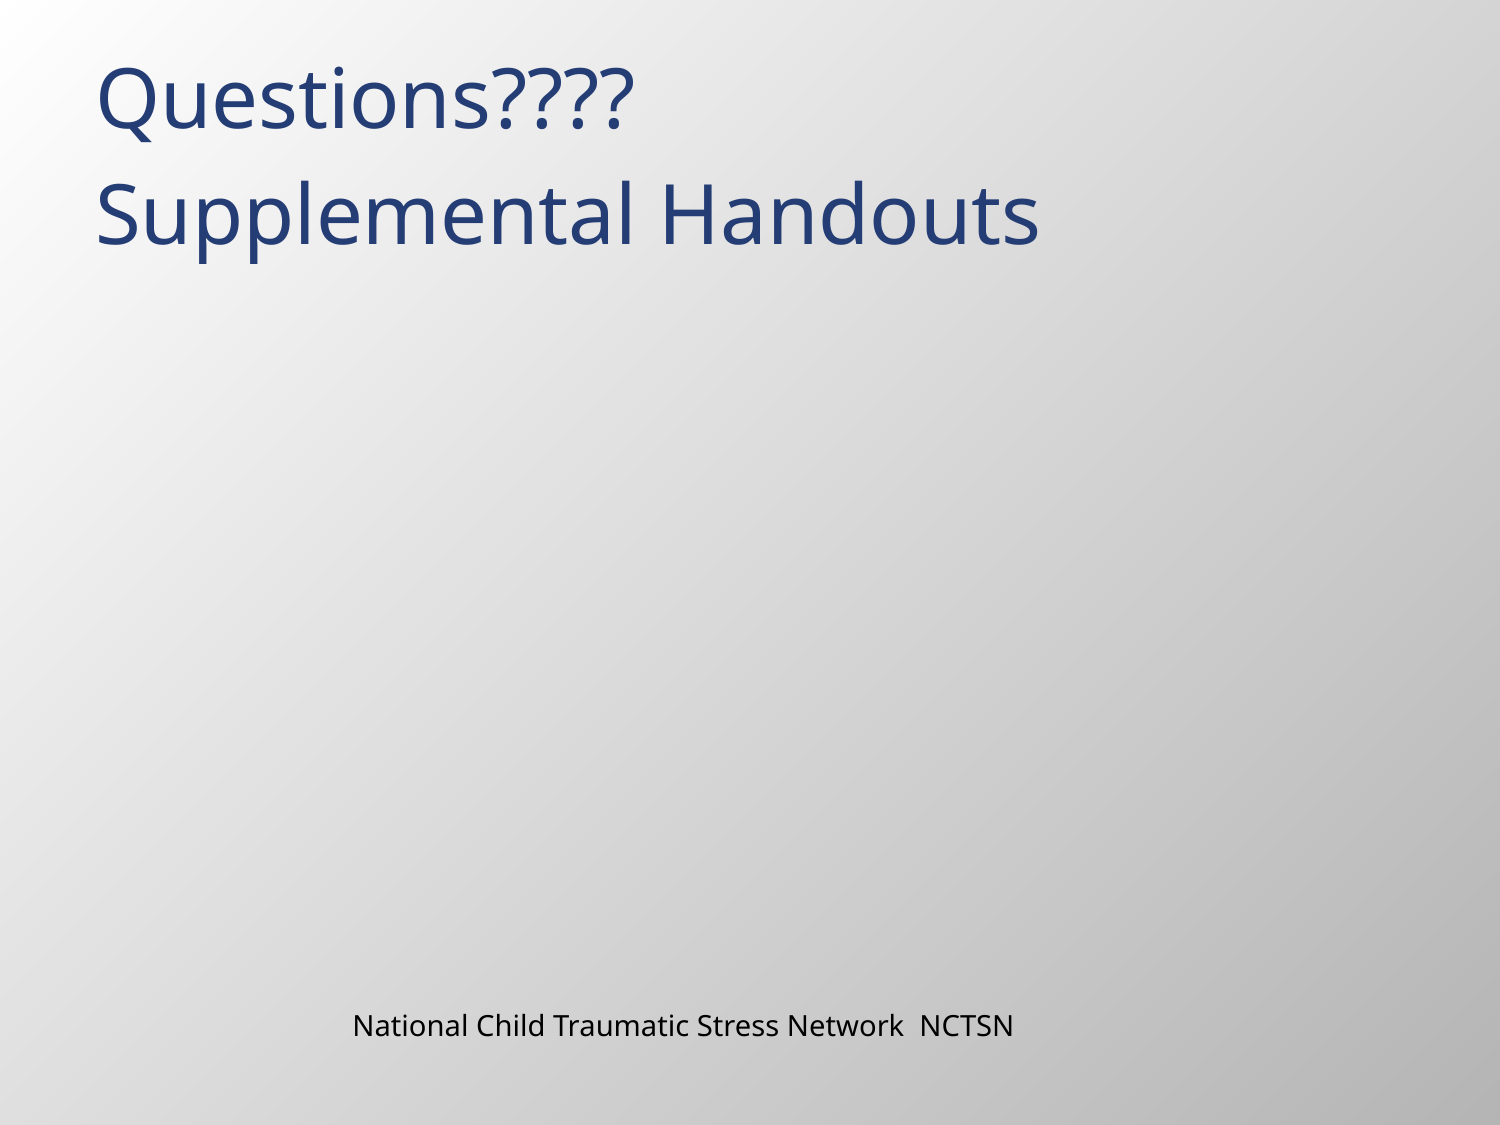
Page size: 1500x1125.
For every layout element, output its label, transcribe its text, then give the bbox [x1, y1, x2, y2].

text_box National Child Traumatic Stress Network NCTSN [337, 999, 1163, 1050]
list Questions???? Supplemental Handouts [57, 37, 1450, 1015]
